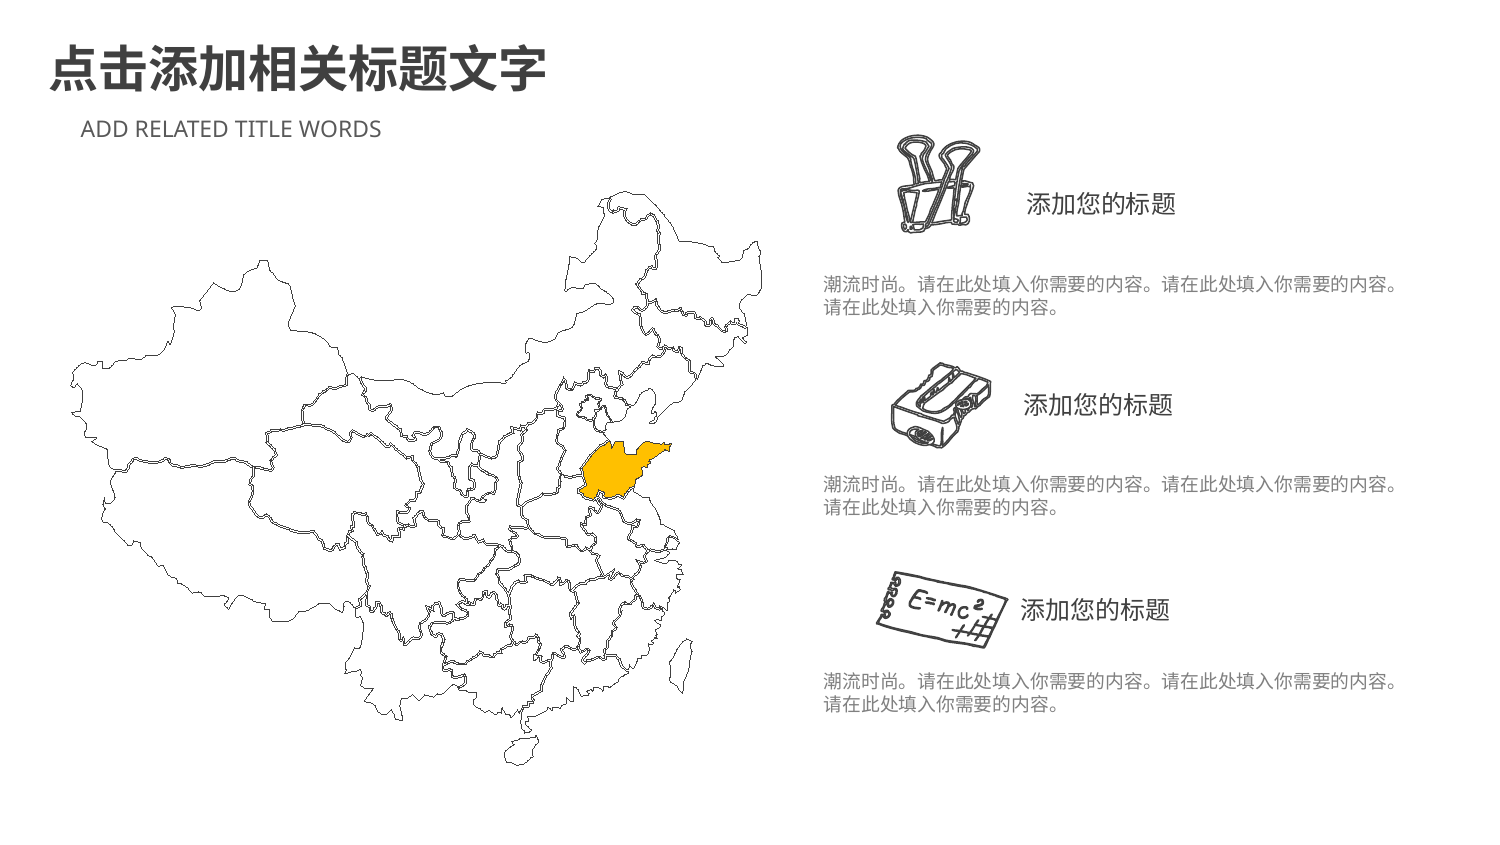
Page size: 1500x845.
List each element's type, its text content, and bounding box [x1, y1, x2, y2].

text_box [70, 190, 763, 766]
text_box 添加您的标题 [1012, 587, 1208, 633]
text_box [876, 571, 1009, 649]
text_box ADD RELATED TITLE WORDS [64, 106, 491, 150]
text_box [897, 135, 980, 233]
text_box 点击添加相关标题文字 [32, 29, 567, 106]
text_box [891, 362, 991, 449]
text_box 潮流时尚。请在此处填入你需要的内容。请在此处填入你需要的内容。请在此处填入你需要的内容。 [809, 265, 1419, 326]
text_box 潮流时尚。请在此处填入你需要的内容。请在此处填入你需要的内容。请在此处填入你需要的内容。 [809, 662, 1419, 723]
text_box 潮流时尚。请在此处填入你需要的内容。请在此处填入你需要的内容。请在此处填入你需要的内容。 [809, 465, 1419, 526]
text_box 添加您的标题 [1009, 181, 1208, 227]
text_box 添加您的标题 [995, 382, 1211, 428]
